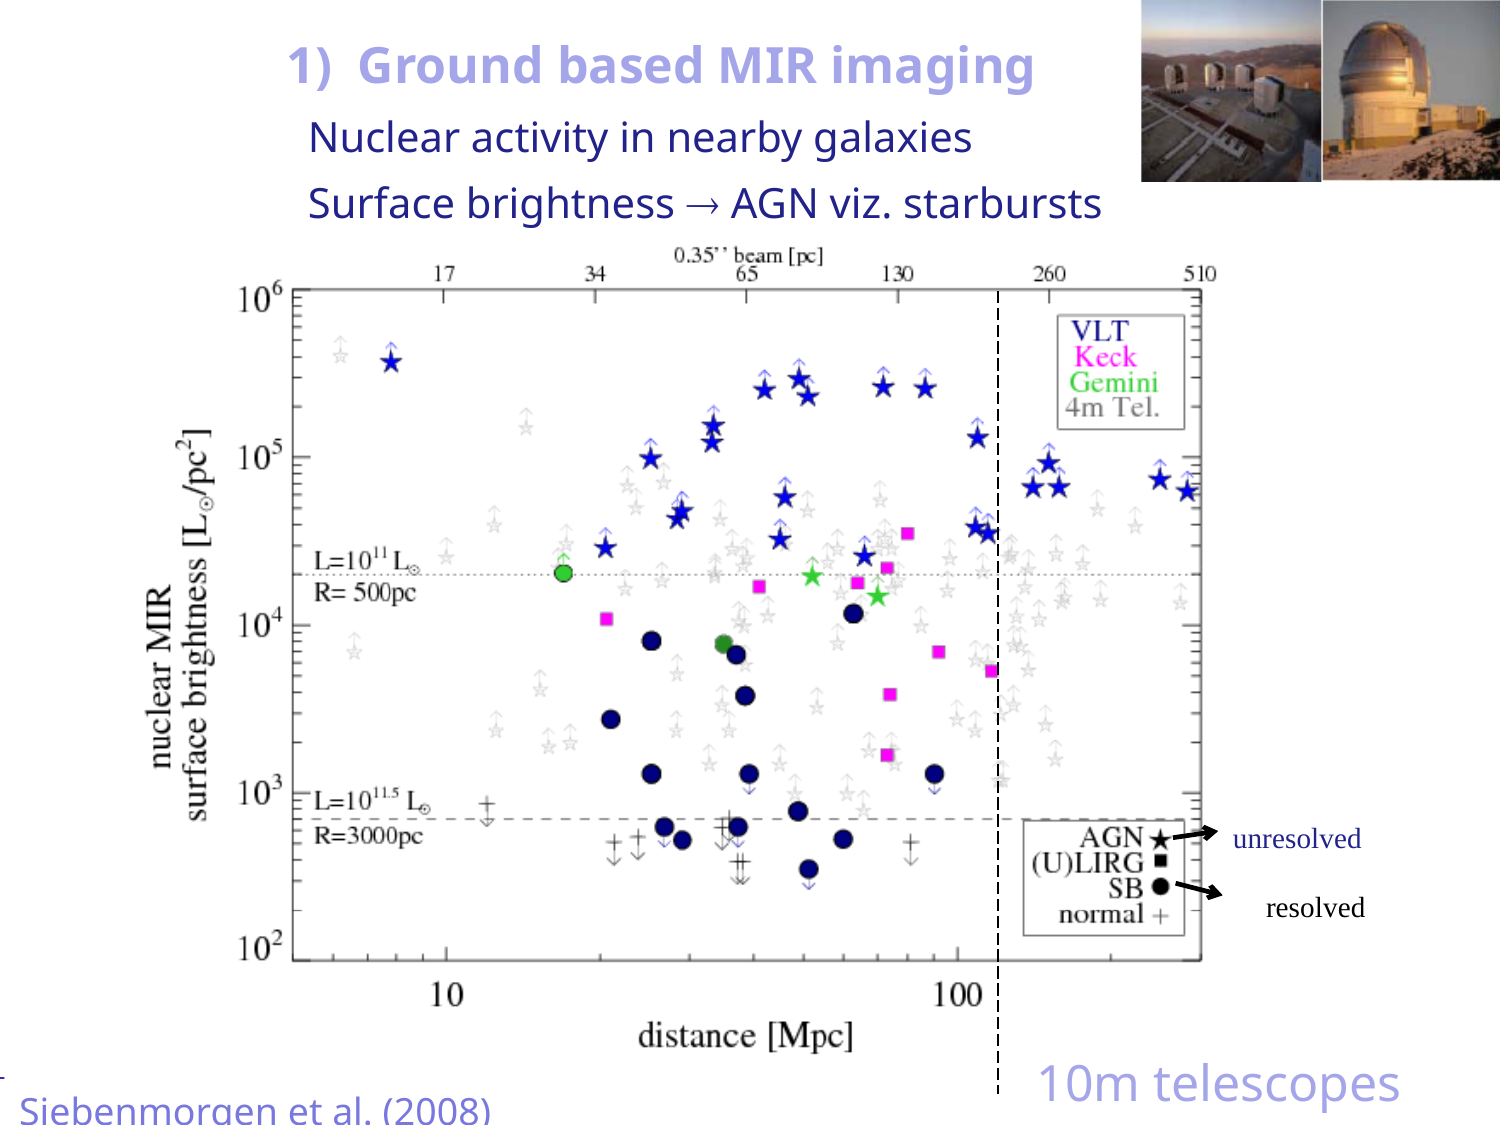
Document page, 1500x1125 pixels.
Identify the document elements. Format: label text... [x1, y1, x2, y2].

text_box resolved [1222, 857, 1381, 933]
text_box 1) Ground based MIR imaging Nuclear activity in nearby galaxies Surface brightness  AGN viz. starbursts [271, 5, 1118, 315]
text_box 10m telescopes [1110, 1023, 1500, 1119]
text_box unresolved [1218, 800, 1378, 862]
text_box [1175, 882, 1223, 893]
picture [102, 76, 1257, 1125]
text_box Siebenmorgen et al. (2008) [4, 1065, 247, 1125]
picture [1140, 0, 1500, 182]
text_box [1172, 831, 1217, 838]
